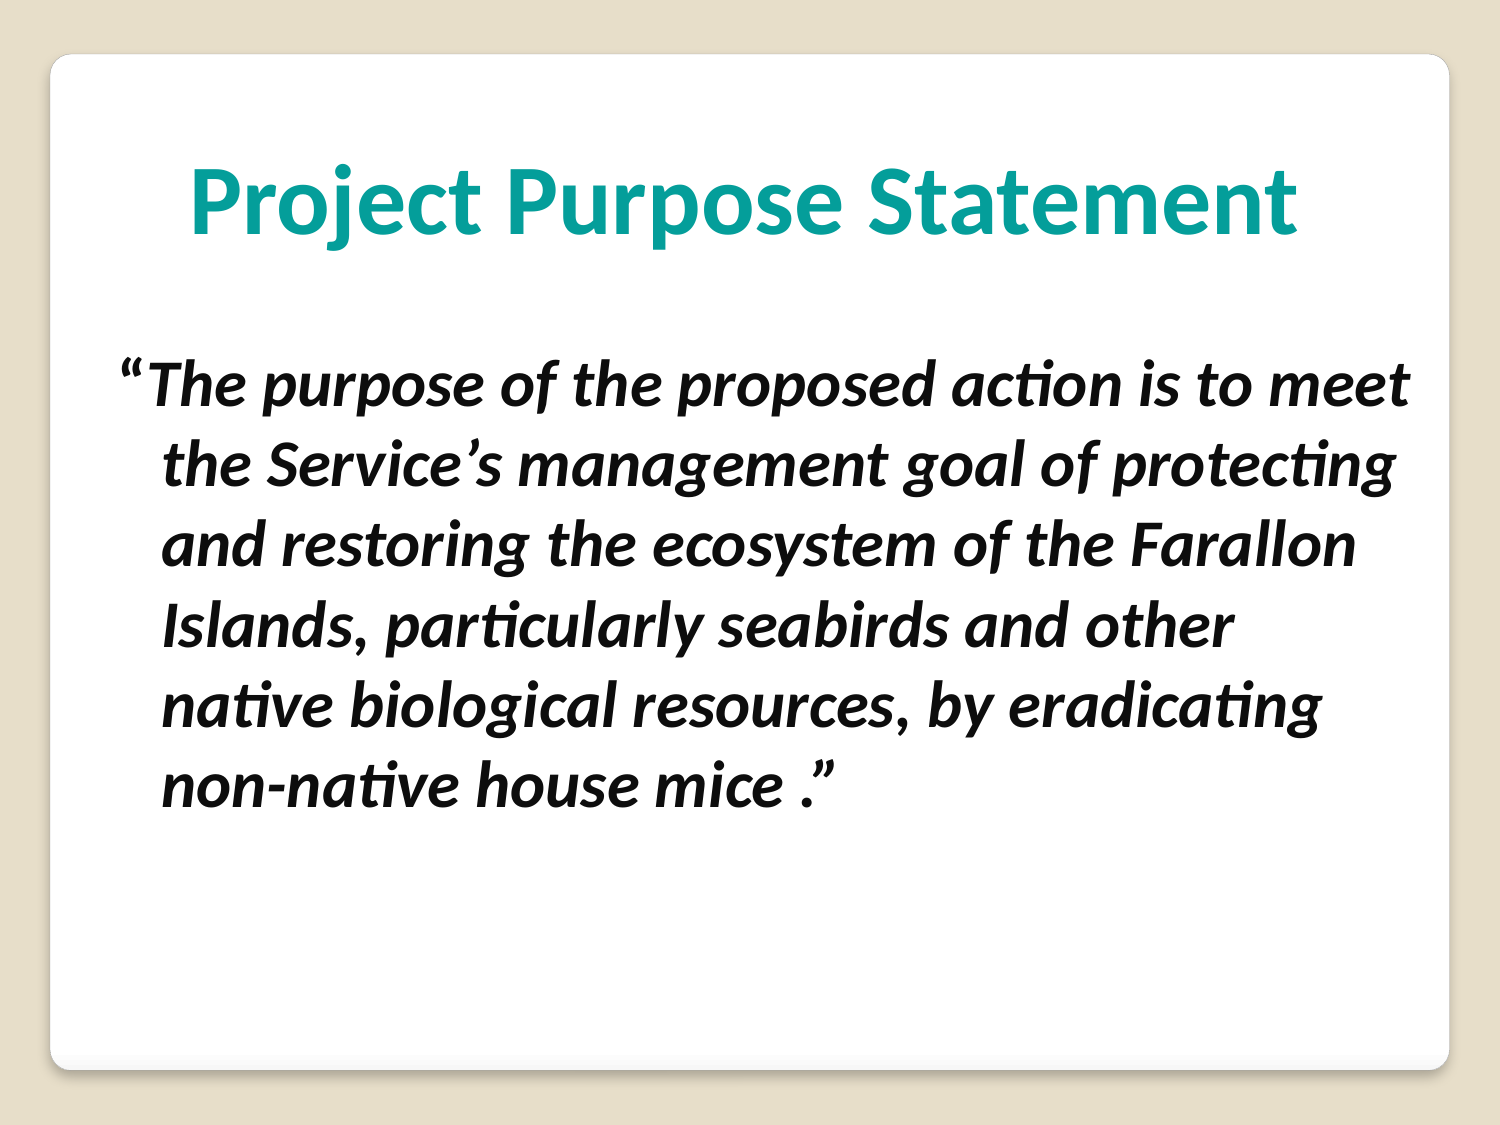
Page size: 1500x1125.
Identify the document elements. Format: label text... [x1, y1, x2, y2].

list “The purpose of the proposed action is to meet the Service’s management goal of protecting and restoring the ecosystem of the Farallon Islands, particularly seabirds and other native biological resources, by eradicating non-native house mice .” [87, 249, 1438, 991]
title Project Purpose Statement [112, 87, 1400, 249]
